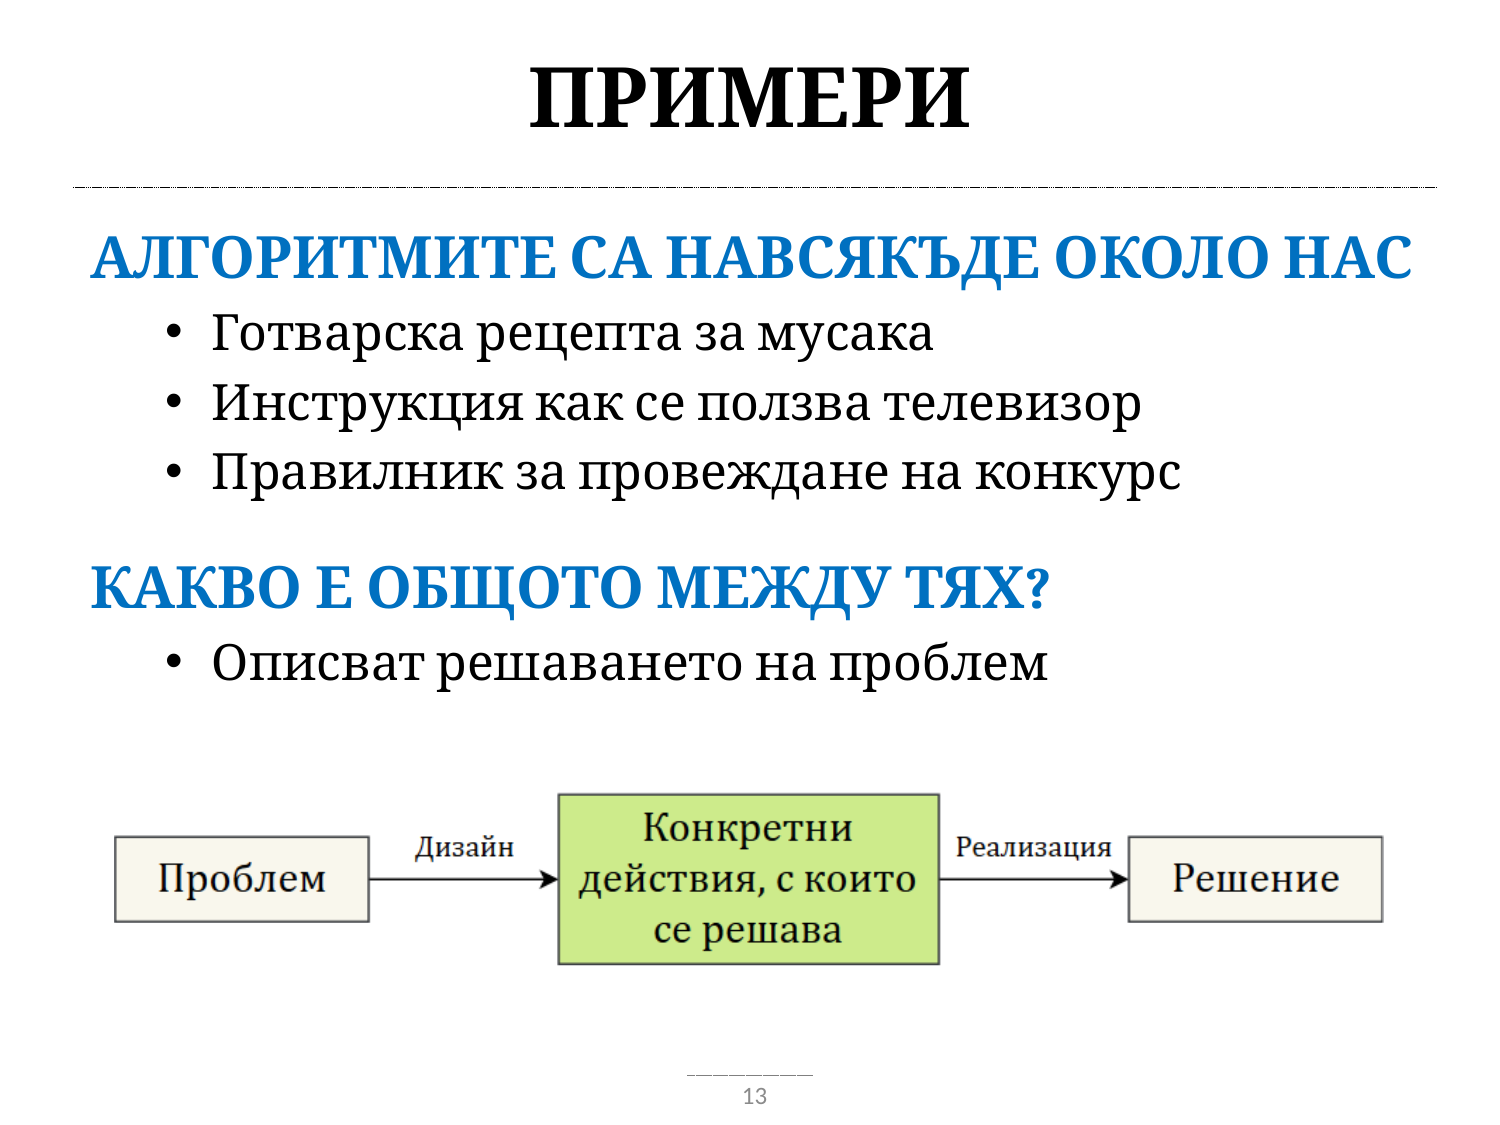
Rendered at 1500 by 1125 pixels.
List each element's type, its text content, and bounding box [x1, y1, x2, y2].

picture [114, 762, 1384, 995]
title Примери [0, 0, 1500, 188]
list Алгоритмите са навсякъде около нас Готварска рецепта за мусака Инструкция как се ползва телевизор Правилник за провеждане на конкурс Какво е общото между тях? Описват решаването на проблем [75, 212, 1450, 1063]
slide_number 13 [579, 1065, 930, 1125]
